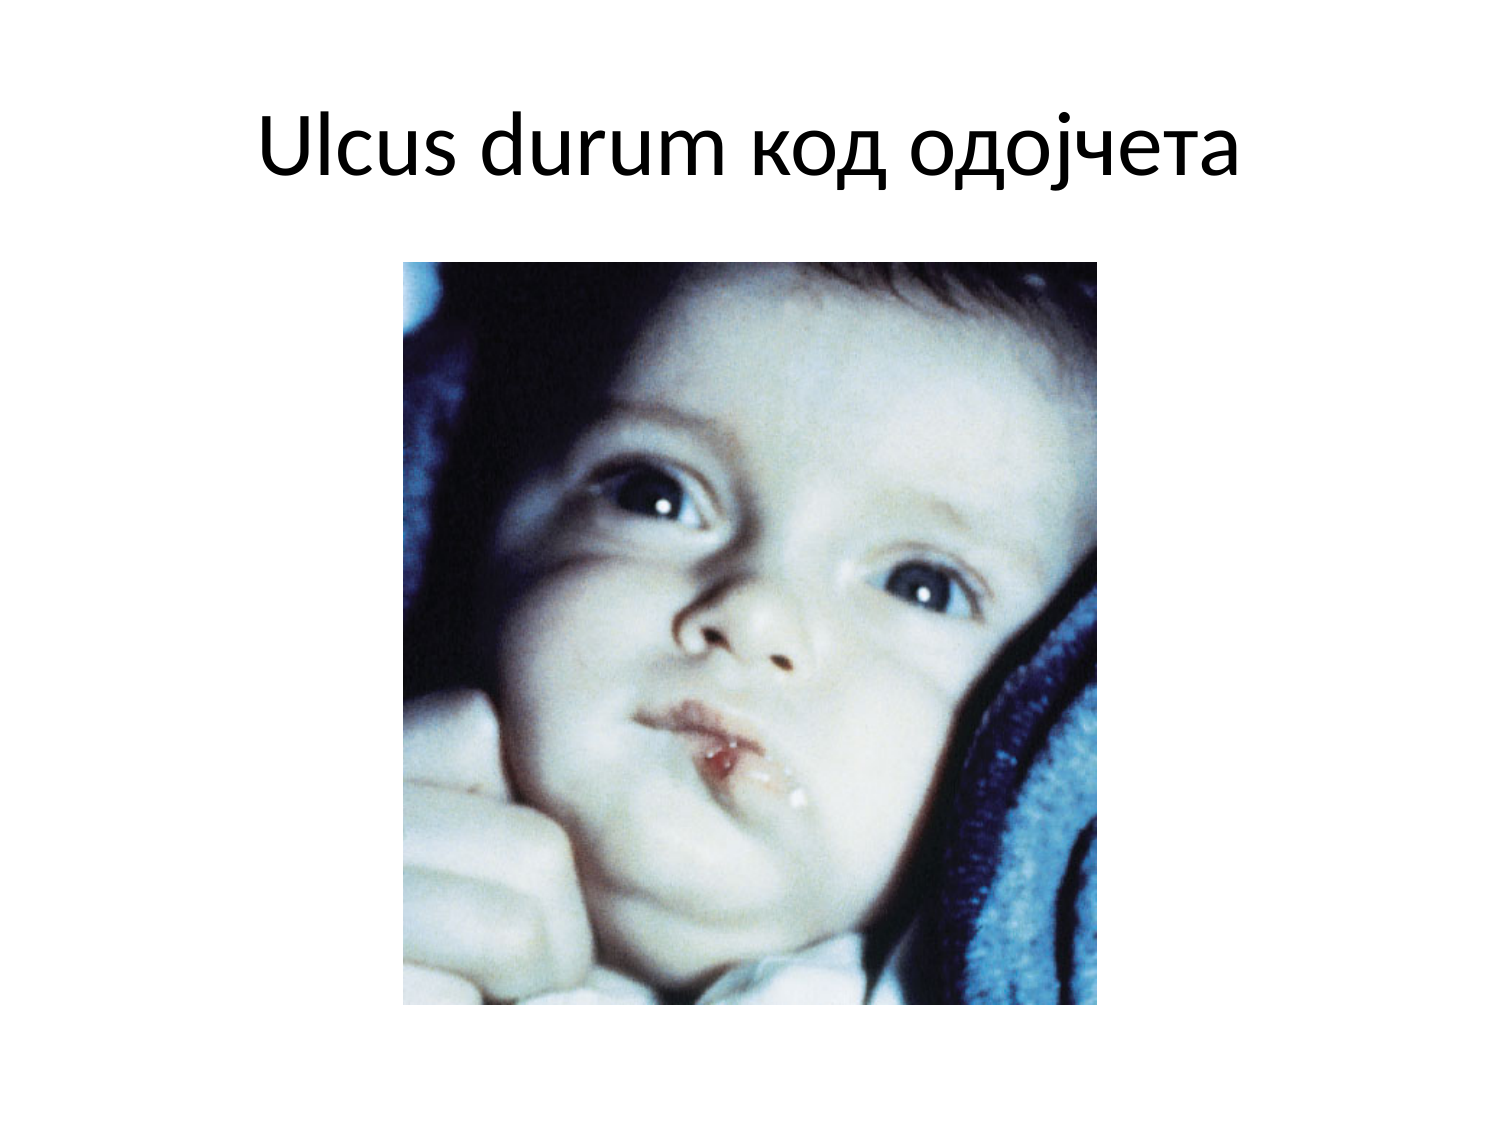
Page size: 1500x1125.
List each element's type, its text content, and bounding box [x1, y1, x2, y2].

title Ulcus durum код одојчета [75, 45, 1425, 233]
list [403, 262, 1097, 1006]
